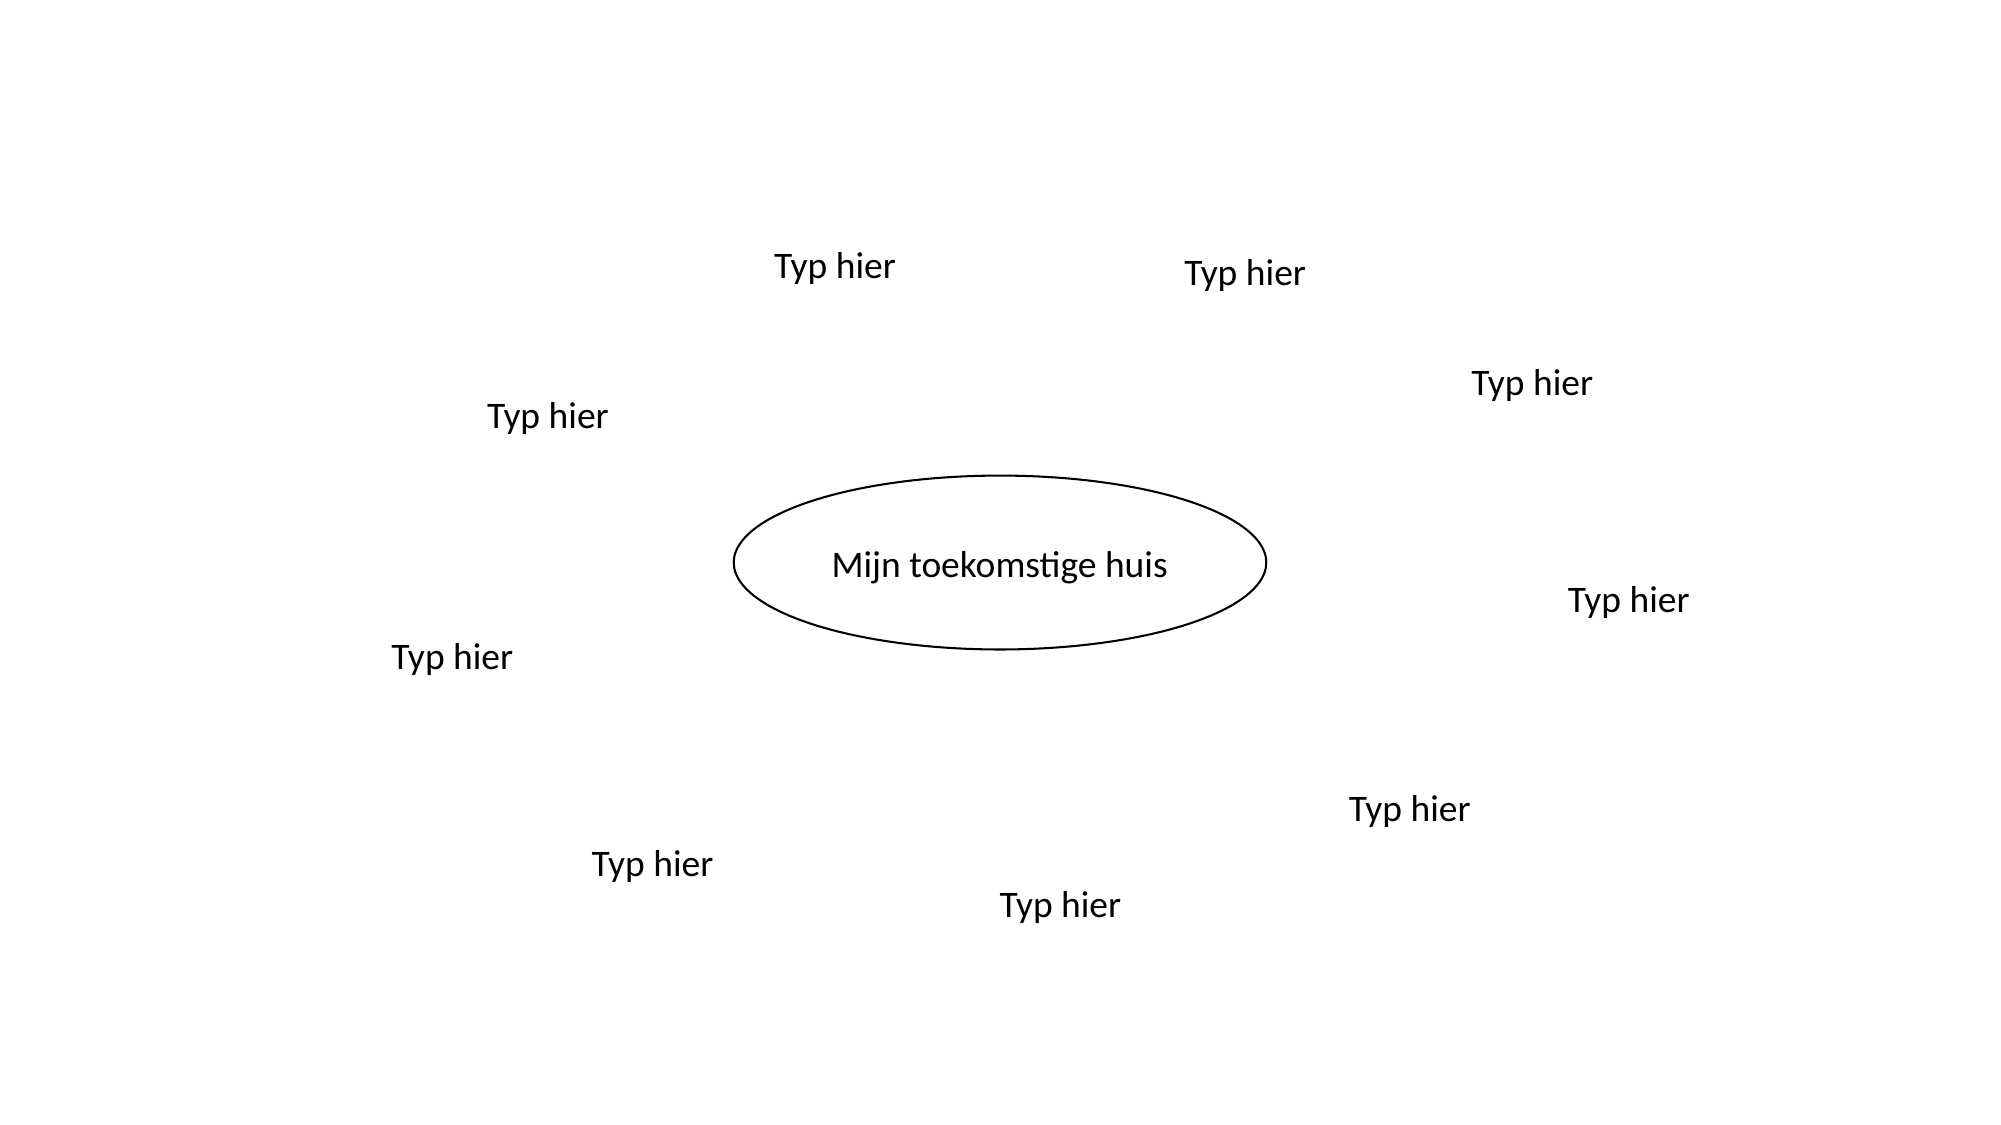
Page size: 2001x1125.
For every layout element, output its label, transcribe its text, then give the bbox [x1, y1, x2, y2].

text_box Typ hier [403, 350, 693, 477]
text_box Typ hier [1265, 743, 1555, 870]
text_box Typ hier [508, 797, 798, 924]
text_box Typ hier [307, 591, 597, 718]
text_box Mijn toekomstige huis [732, 474, 1268, 651]
text_box Typ hier [916, 839, 1206, 966]
text_box Typ hier [1100, 207, 1390, 334]
text_box Typ hier [1387, 317, 1677, 444]
text_box Typ hier [690, 200, 980, 327]
text_box Typ hier [1484, 534, 1774, 661]
